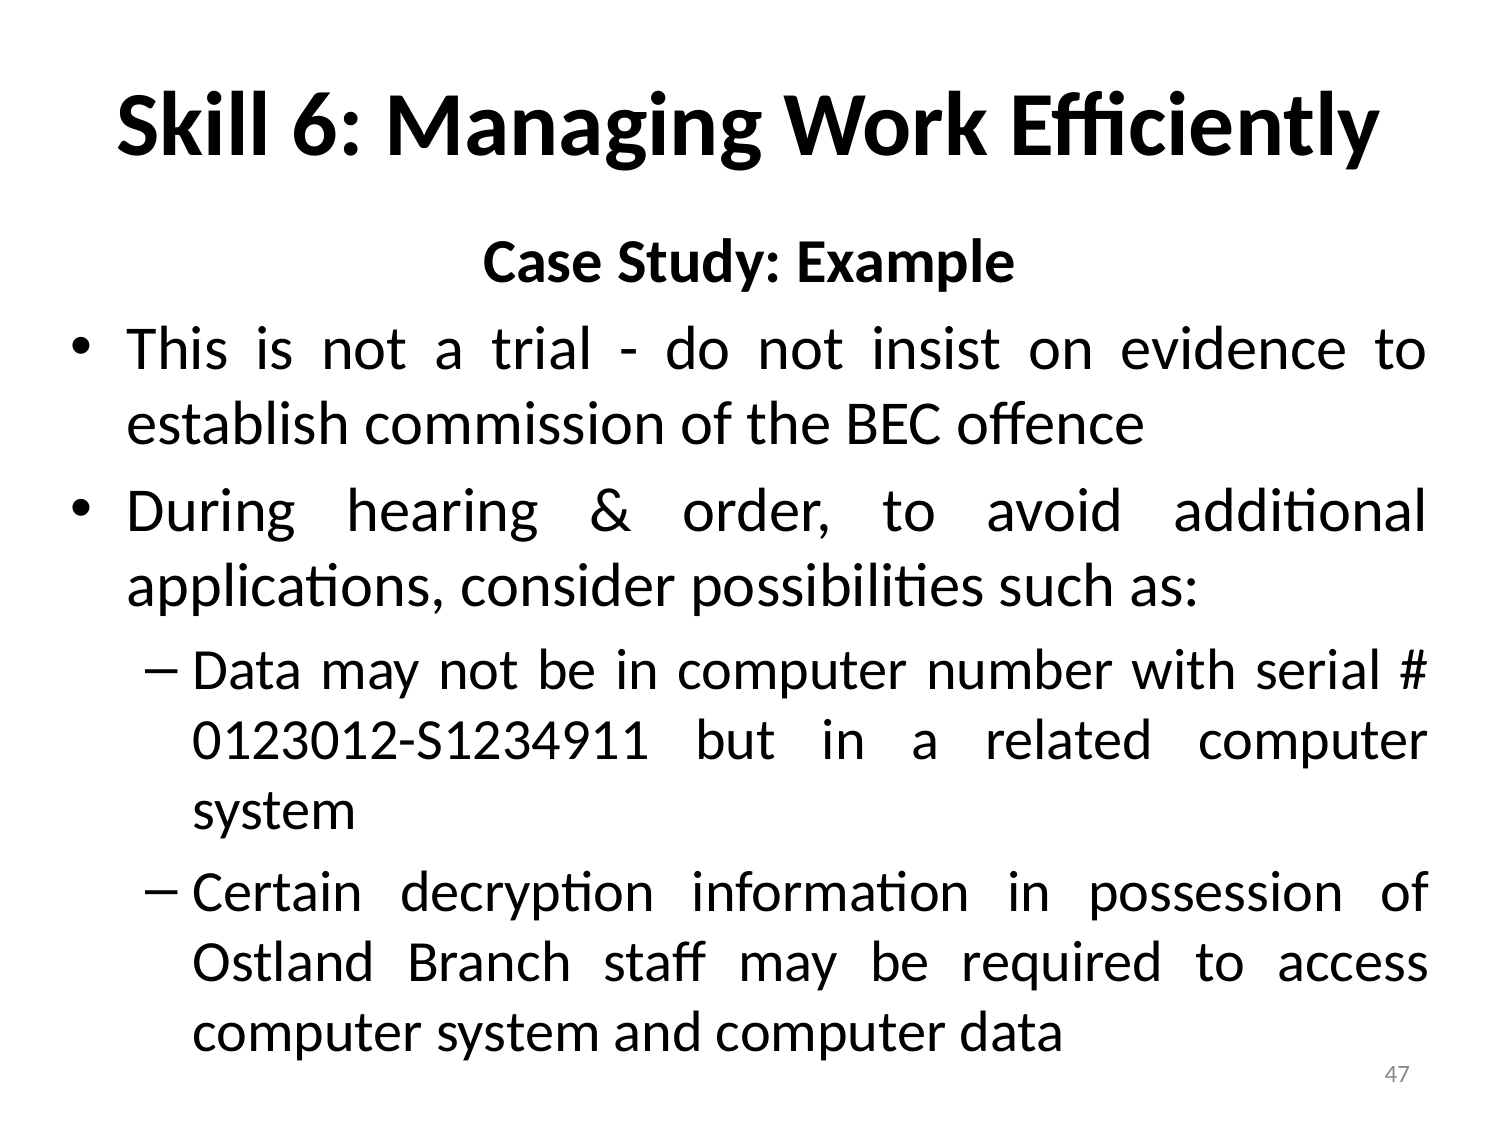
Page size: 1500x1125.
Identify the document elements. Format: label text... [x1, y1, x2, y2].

title Skill 6: Managing Work Efficiently [75, 24, 1425, 213]
text_box Case Study: Example This is not a trial - do not insist on evidence to establish commission of the BEC offence During hearing & order, to avoid additional applications, consider possibilities such as: Data may not be in computer number with serial # 0123012-S1234911 but in a related computer system Certain decryption information in possession of Ostland Branch staff may be required to access computer system and computer data [55, 212, 1445, 1088]
slide_number 47 [1074, 1042, 1425, 1103]
